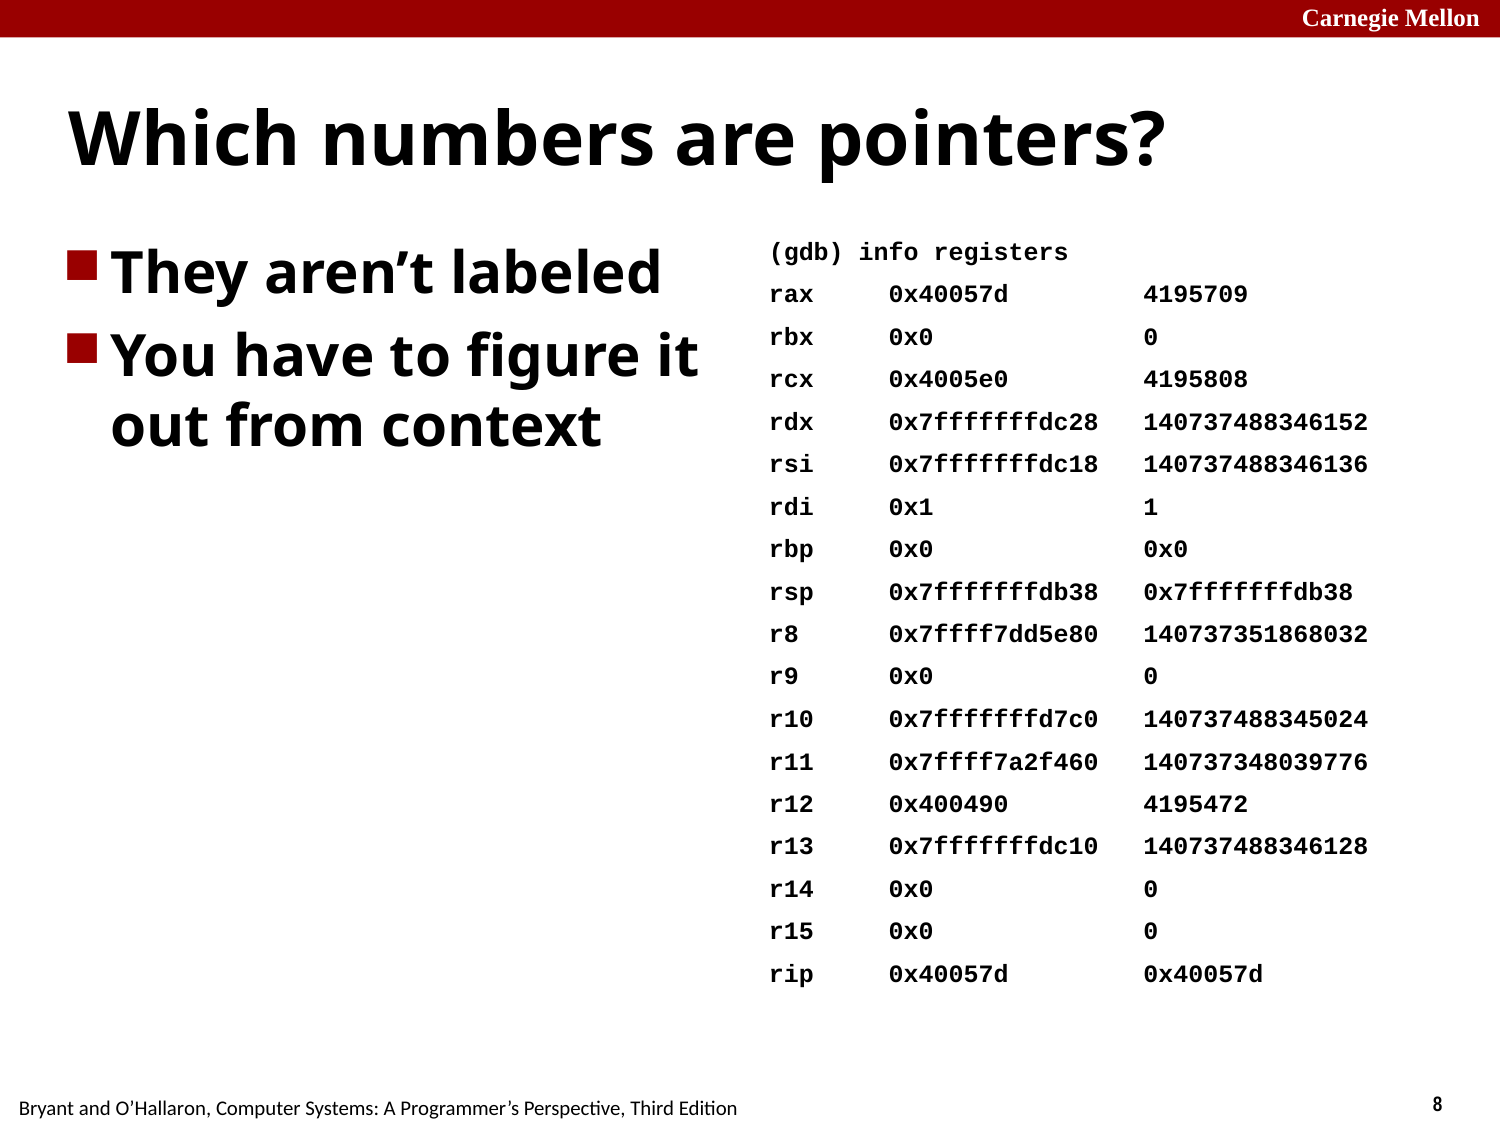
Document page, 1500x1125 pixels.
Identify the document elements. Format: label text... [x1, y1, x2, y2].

title Which numbers are pointers? [62, 41, 1438, 230]
list They aren’t labeled You have to figure it out from context [62, 228, 738, 1122]
list (gdb) info registers rax 0x40057d 4195709 rbx 0x0 0 rcx 0x4005e0 4195808 rdx 0x7fffffffdc28 140737488346152 rsi 0x7fffffffdc18 140737488346136 rdi 0x1 1 rbp 0x0 0x0 rsp 0x7fffffffdb38 0x7fffffffdb38 r8 0x7ffff7dd5e80 140737351868032 r9 0x0 0 r10 0x7fffffffd7c0 140737488345024 r11 0x7ffff7a2f460 140737348039776 r12 0x400490 4195472 r13 0x7fffffffdc10 140737488346128 r14 0x0 0 r15 0x0 0 rip 0x40057d 0x40057d [762, 228, 1438, 1122]
